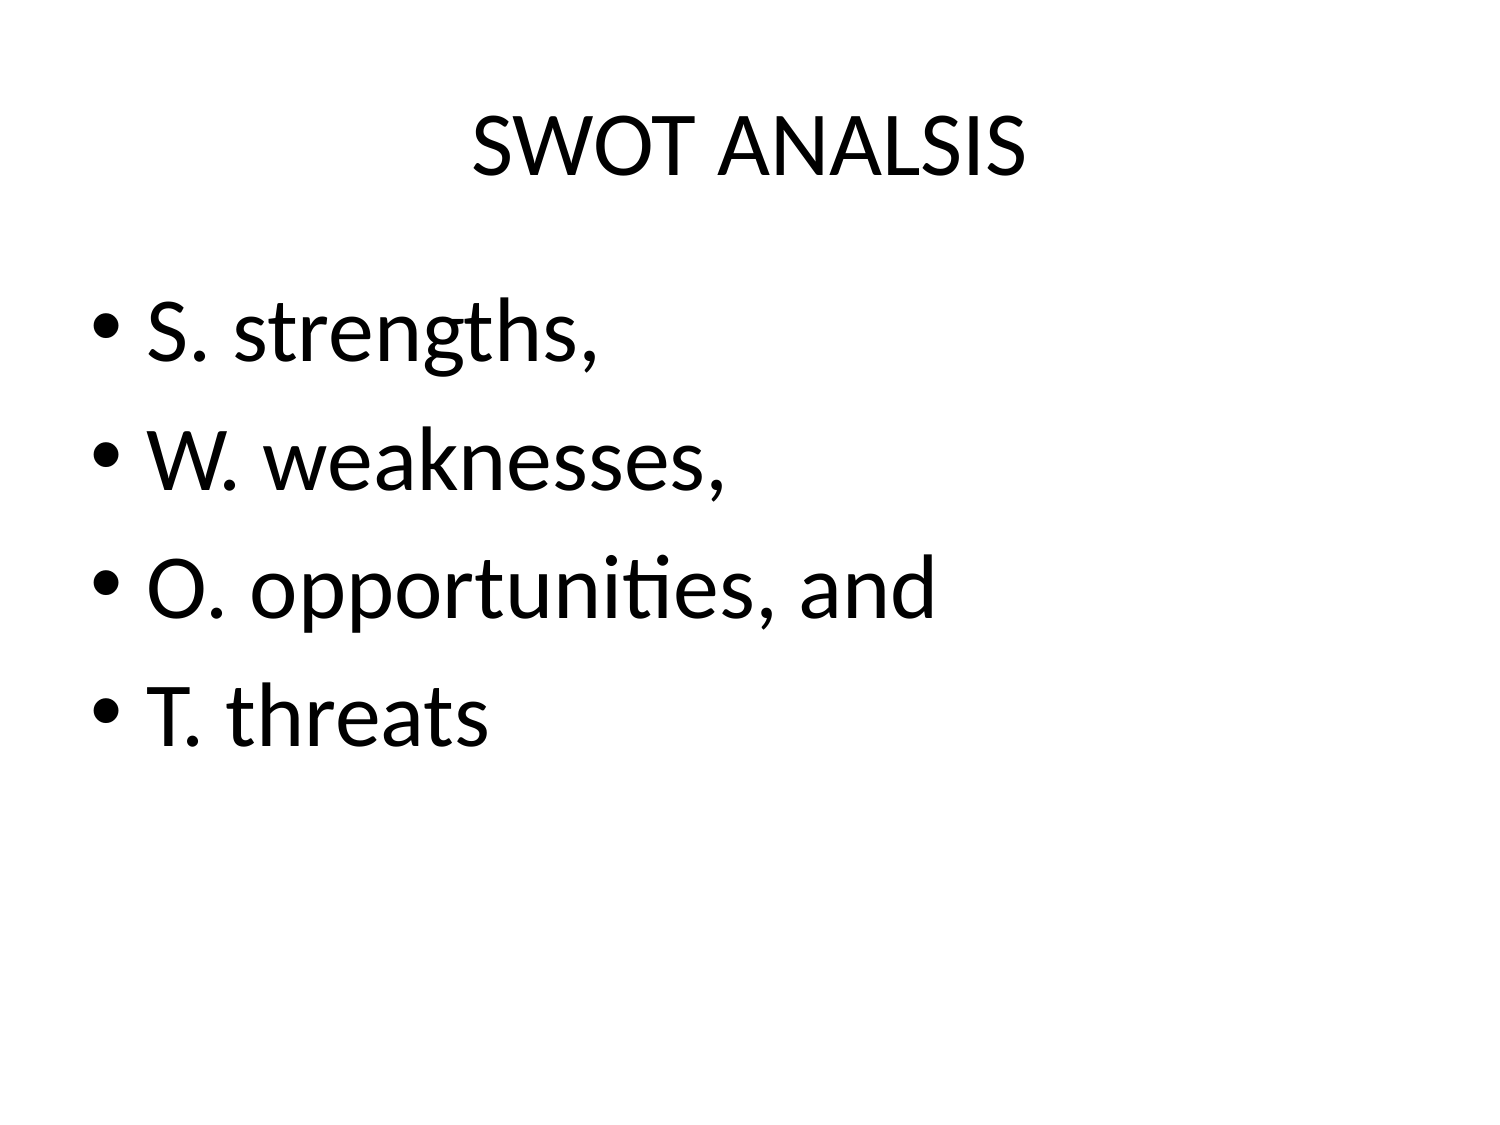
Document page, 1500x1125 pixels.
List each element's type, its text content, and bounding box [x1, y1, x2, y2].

list S. strengths, W. weaknesses, O. opportunities, and T. threats [75, 262, 1425, 913]
title SWOT ANALSIS [75, 45, 1425, 233]
